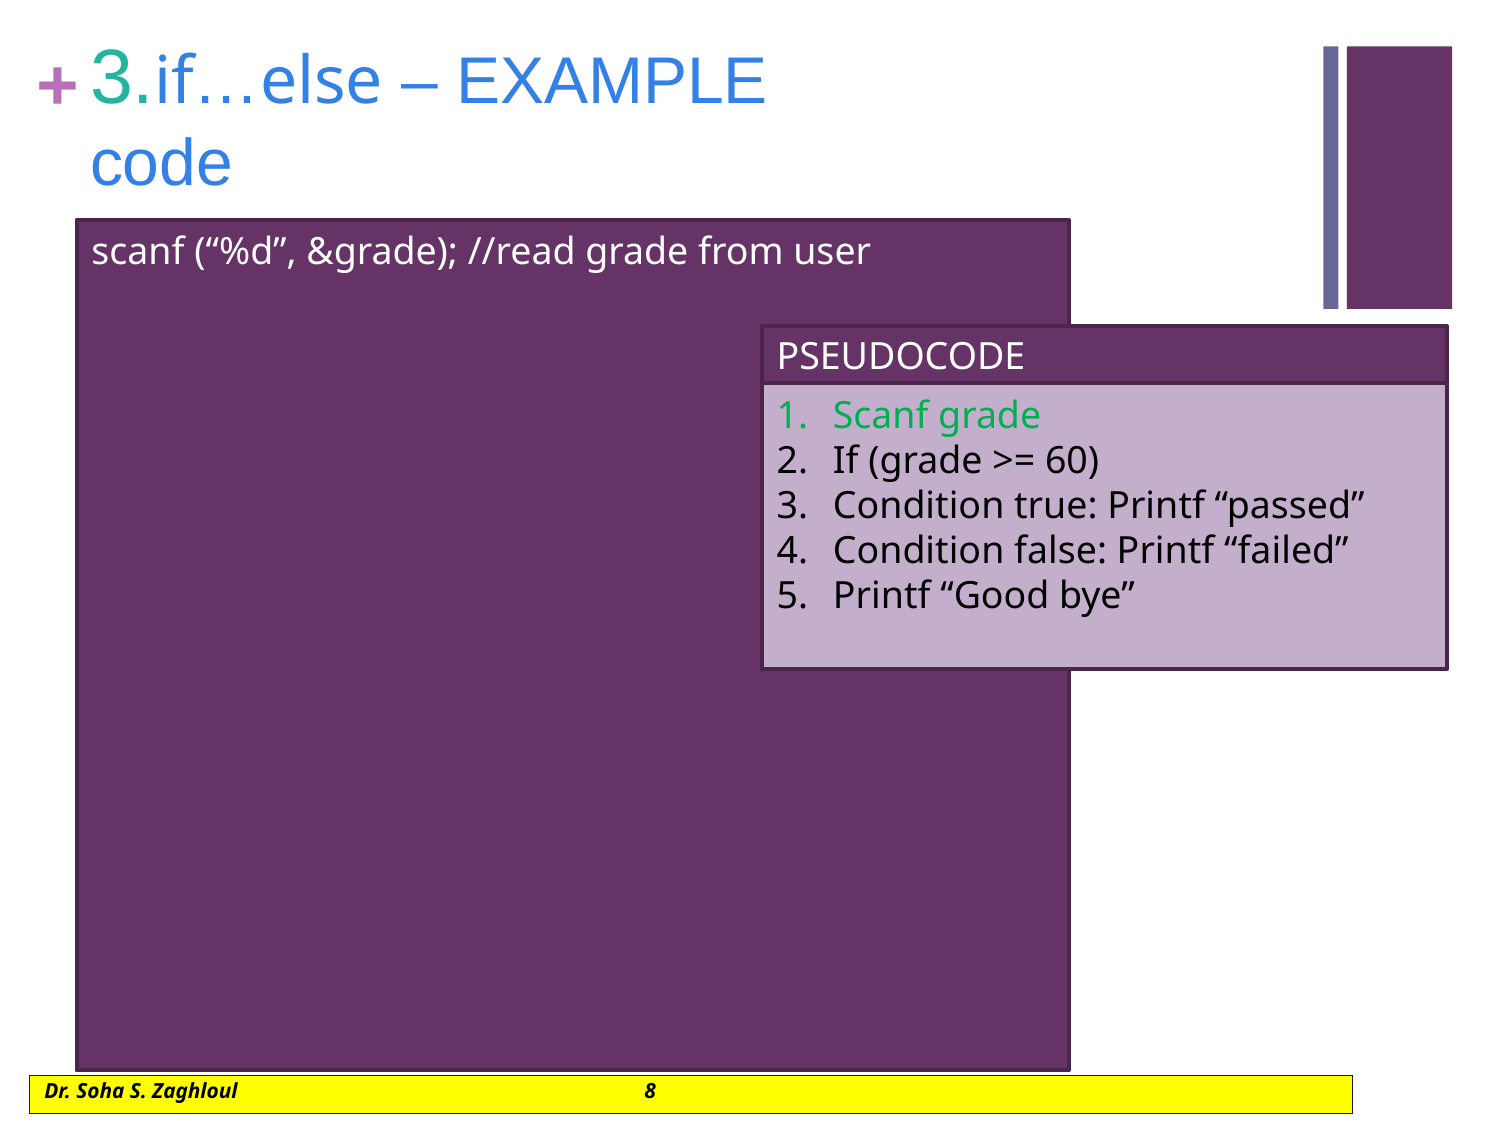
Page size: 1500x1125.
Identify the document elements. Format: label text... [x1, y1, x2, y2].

title 3.if…else – EXAMPLE code [75, 19, 1263, 207]
text_box Dr. Soha S. Zaghloul 8 [29, 1075, 1353, 1114]
text_box scanf (“%d”, &grade); //read grade from user [75, 218, 1071, 1072]
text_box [761, 325, 1448, 670]
